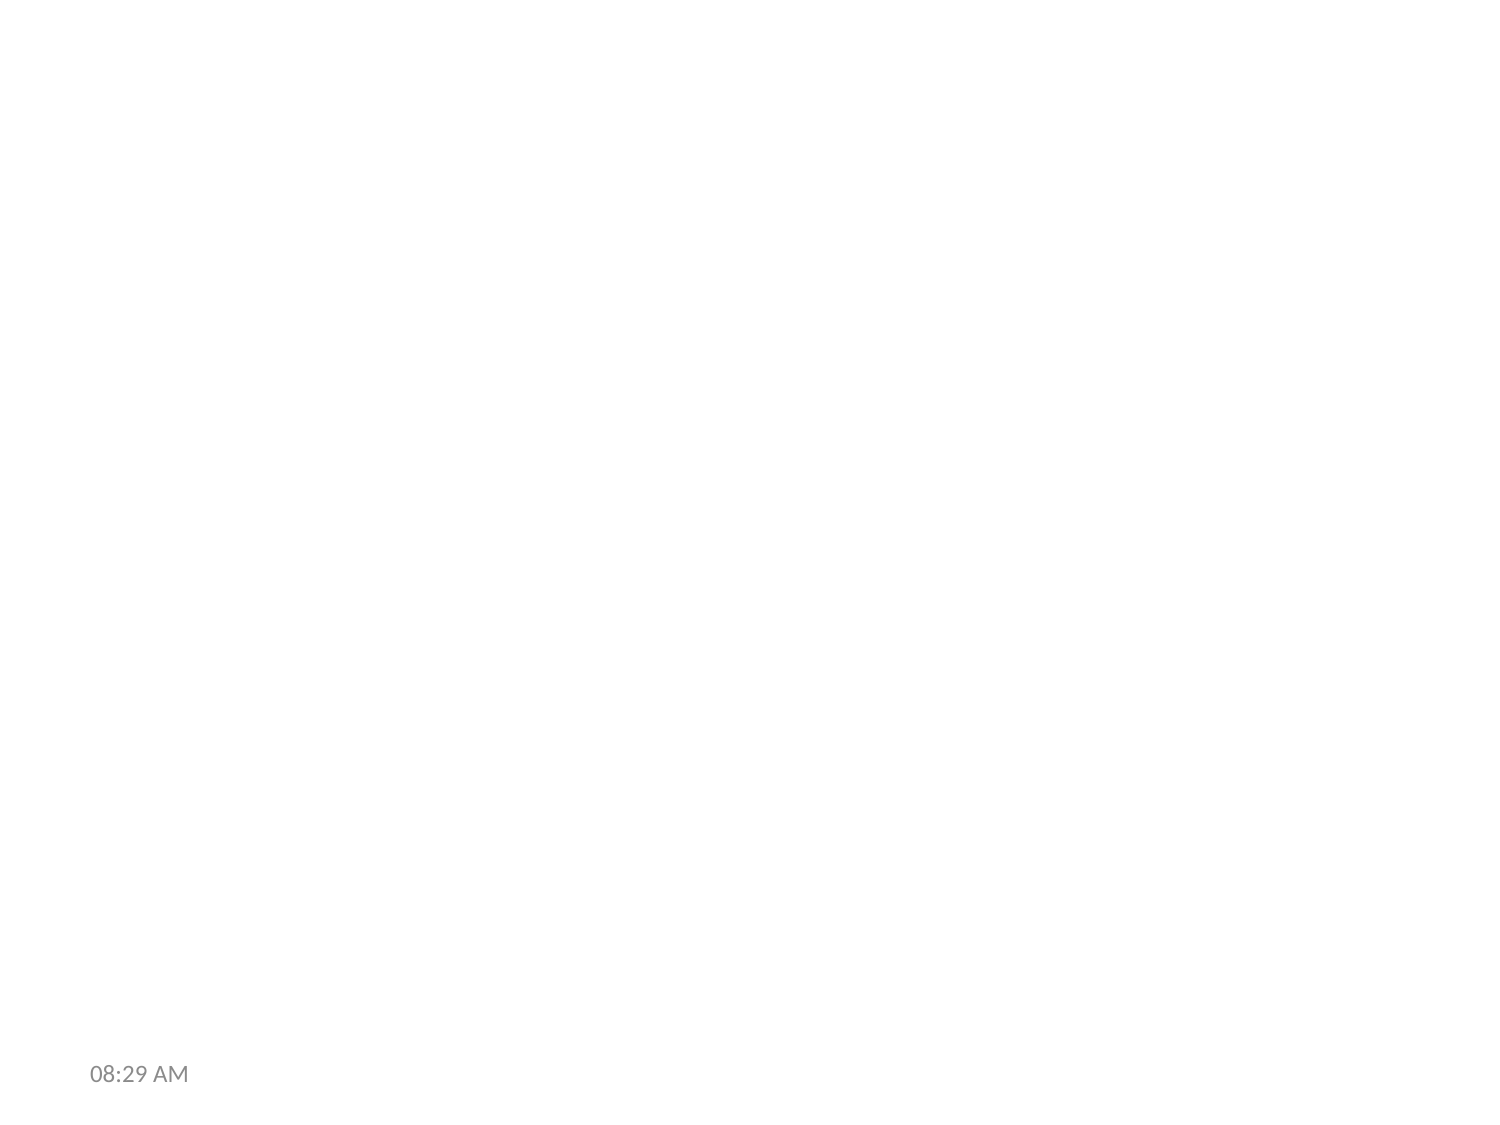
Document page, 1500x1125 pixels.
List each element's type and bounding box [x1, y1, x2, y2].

slide_number [75, 1042, 425, 1103]
